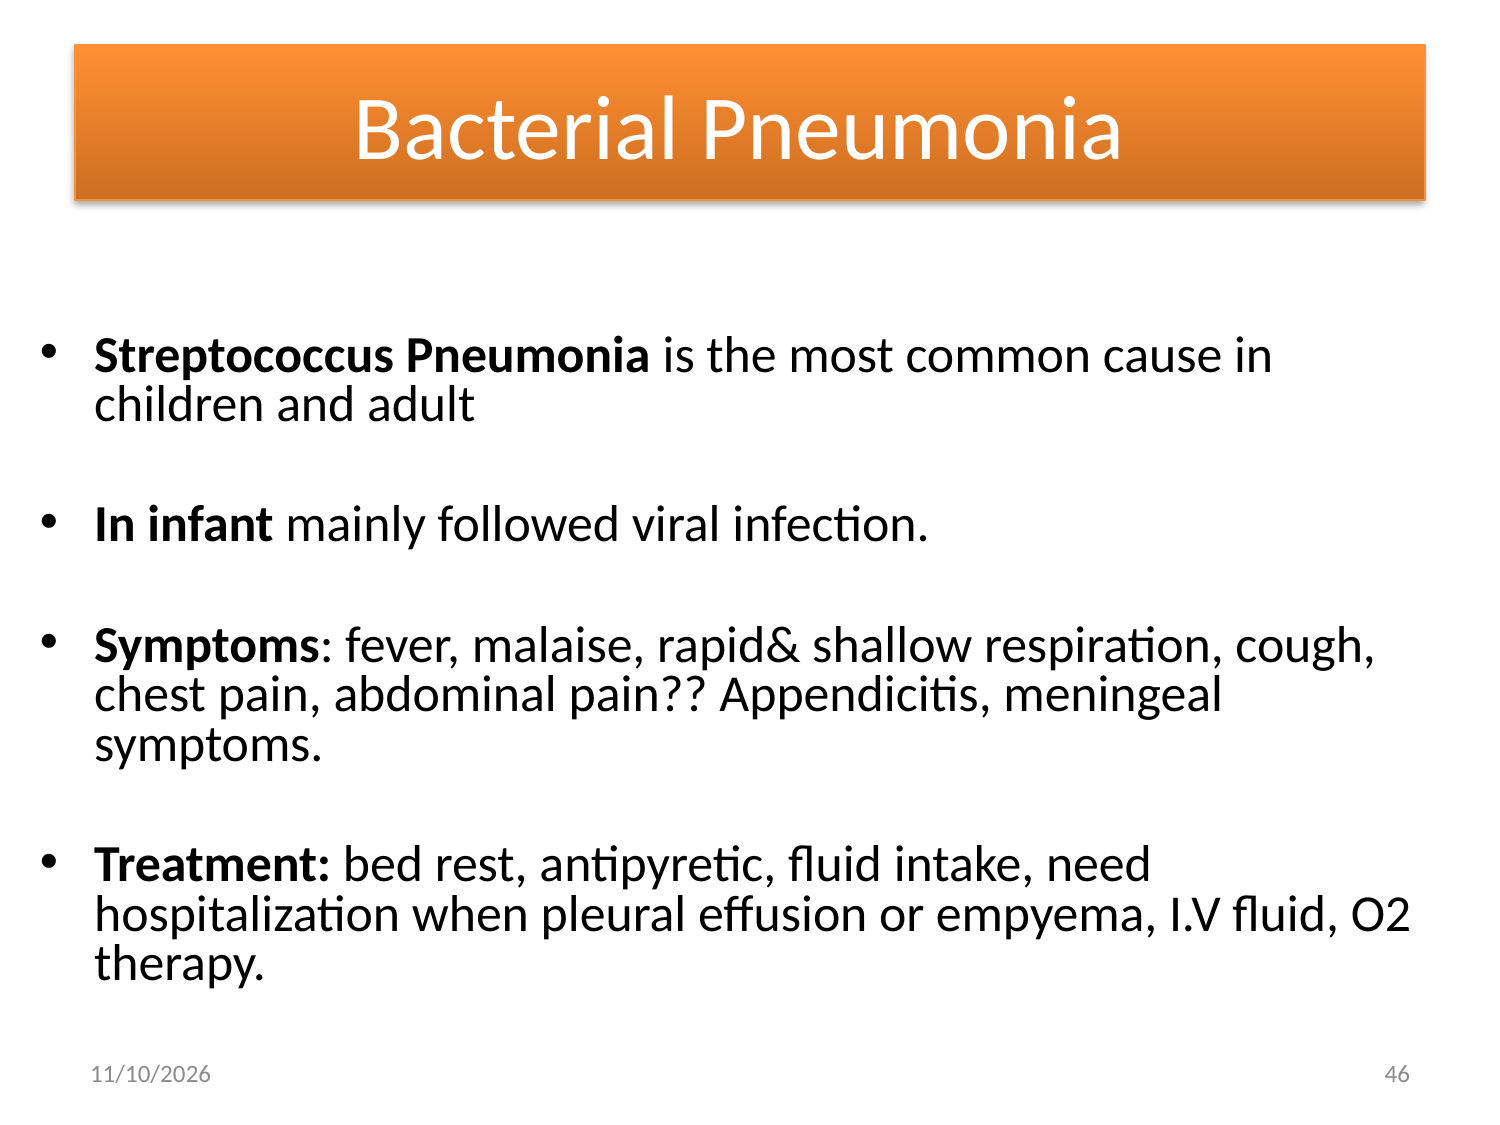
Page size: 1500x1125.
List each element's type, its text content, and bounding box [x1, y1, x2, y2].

title Bacterial Pneumonia [74, 44, 1426, 201]
list Streptococcus Pneumonia is the most common cause in children and adult In infant mainly followed viral infection. Symptoms: fever, malaise, rapid& shallow respiration, cough, chest pain, abdominal pain?? Appendicitis, meningeal symptoms. Treatment: bed rest, antipyretic, fluid intake, need hospitalization when pleural effusion or empyema, I.V fluid, O2 therapy. [24, 324, 1438, 1000]
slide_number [75, 1042, 425, 1103]
slide_number 46 [1074, 1042, 1425, 1103]
